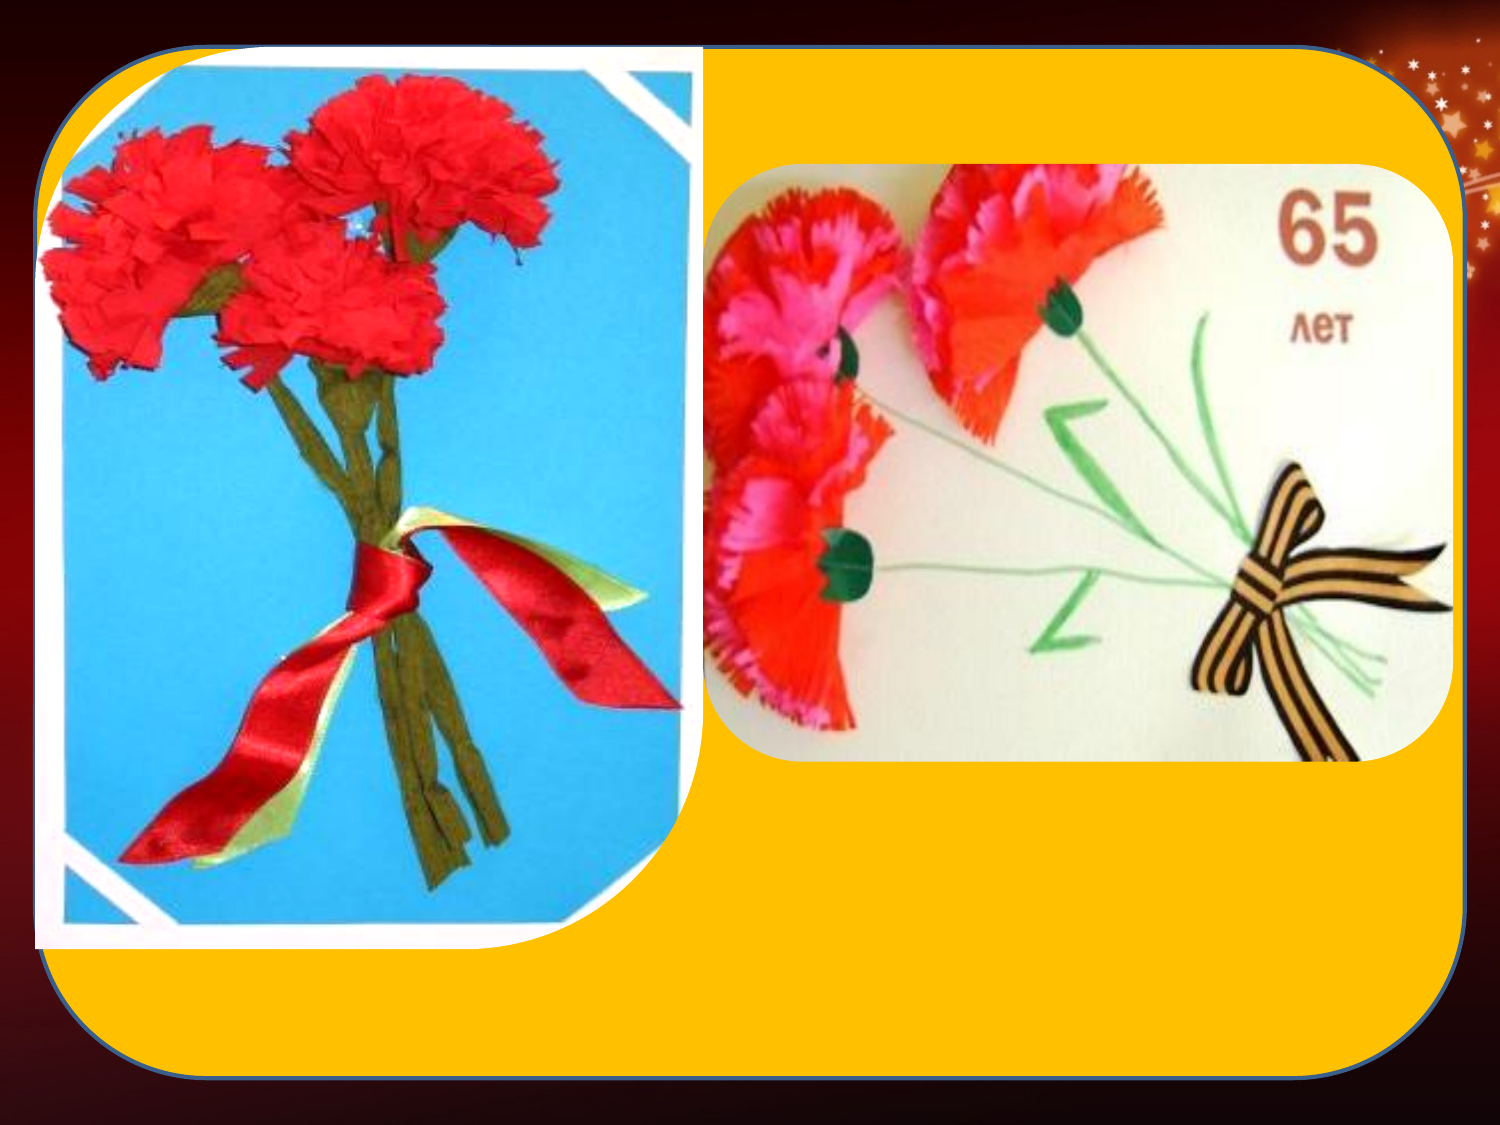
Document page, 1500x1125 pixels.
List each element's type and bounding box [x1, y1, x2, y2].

picture [0, 0, 1500, 1125]
text_box [34, 948, 1466, 1079]
text_box [197, 44, 1467, 947]
